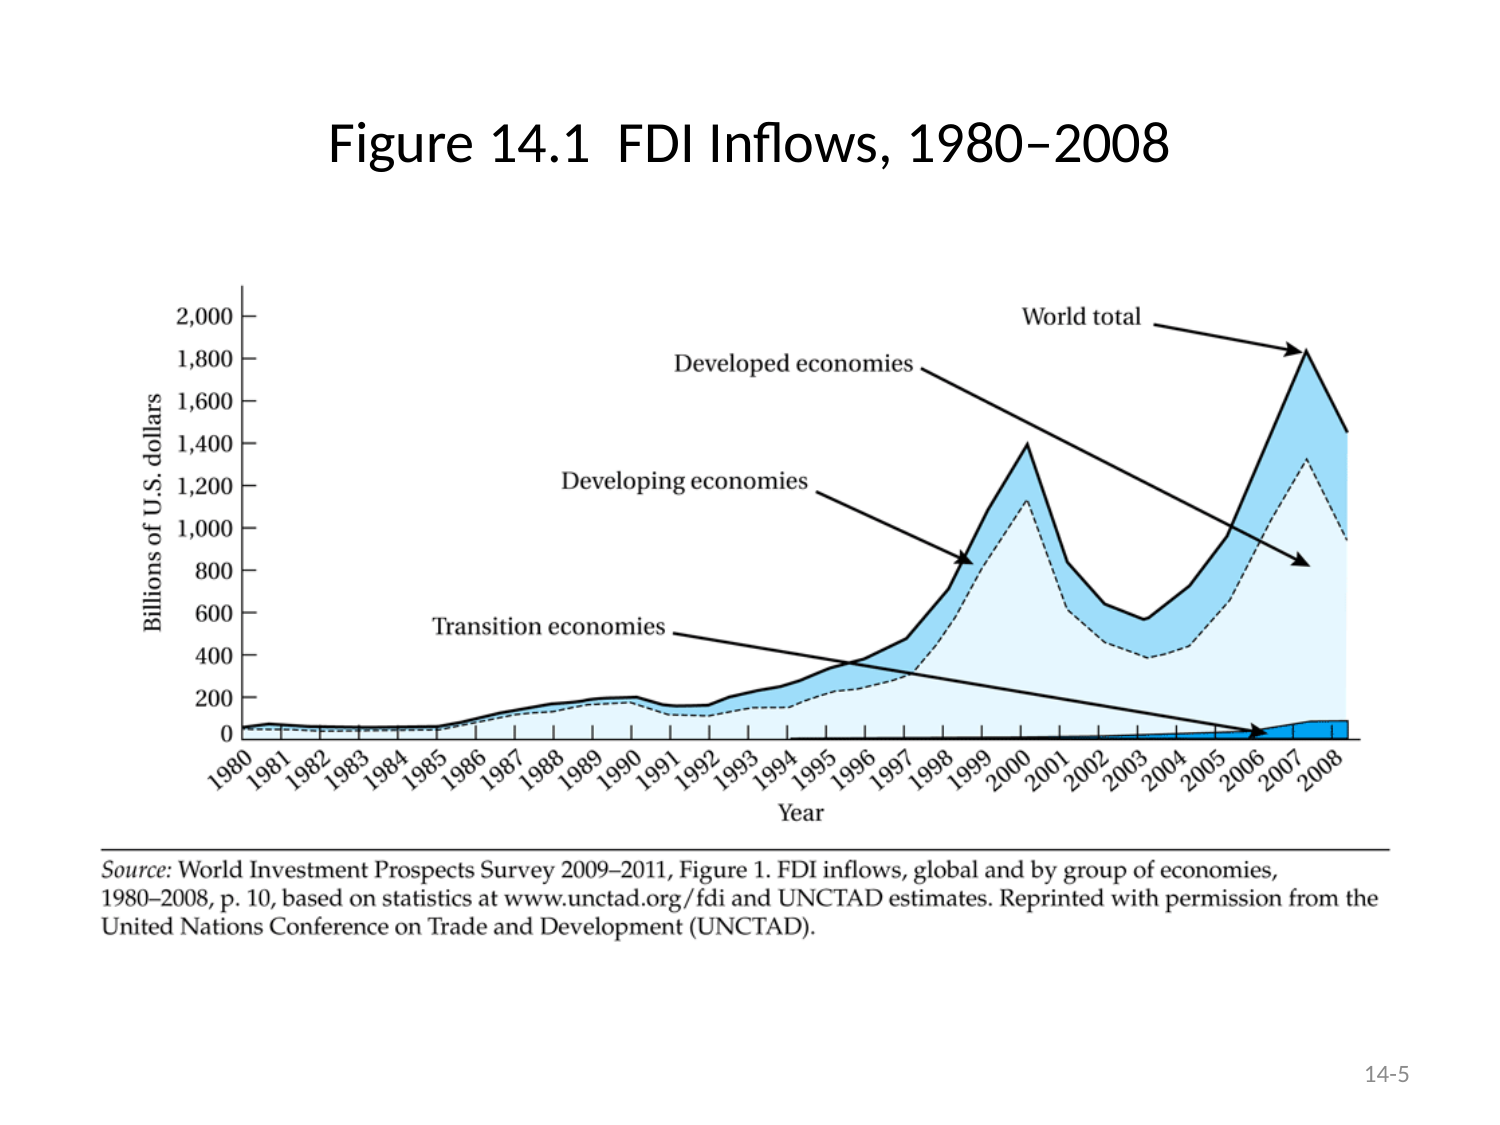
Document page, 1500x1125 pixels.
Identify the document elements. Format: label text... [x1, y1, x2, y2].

slide_number 14-5 [1074, 1042, 1425, 1103]
picture [87, 274, 1401, 954]
title Figure 14.1 FDI Inflows, 1980–2008 [75, 45, 1425, 233]
